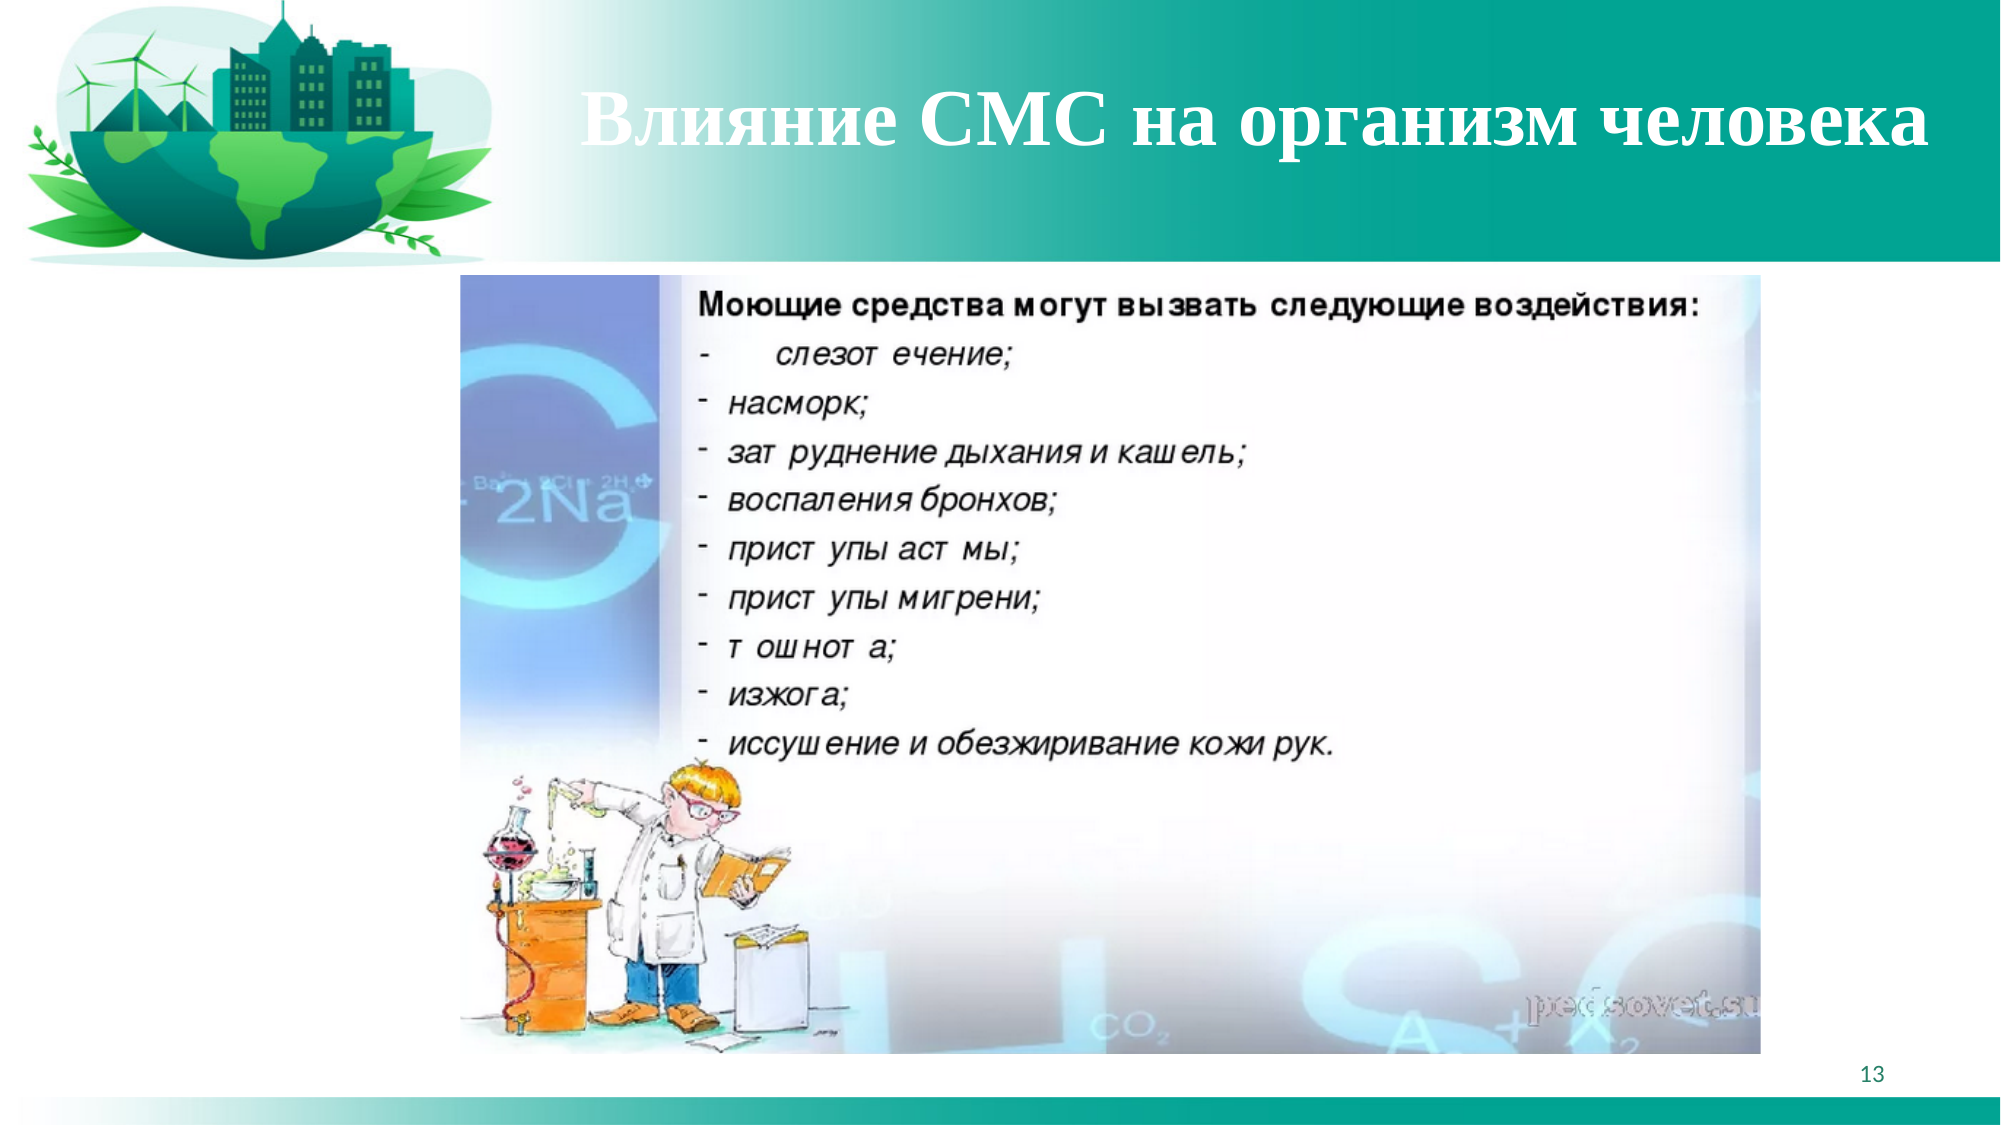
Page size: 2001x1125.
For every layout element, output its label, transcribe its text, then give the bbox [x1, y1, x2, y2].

slide_number 13 [1433, 1042, 1900, 1103]
title Влияние СМС на организм человека [511, 19, 2000, 208]
picture [0, 0, 2001, 1125]
